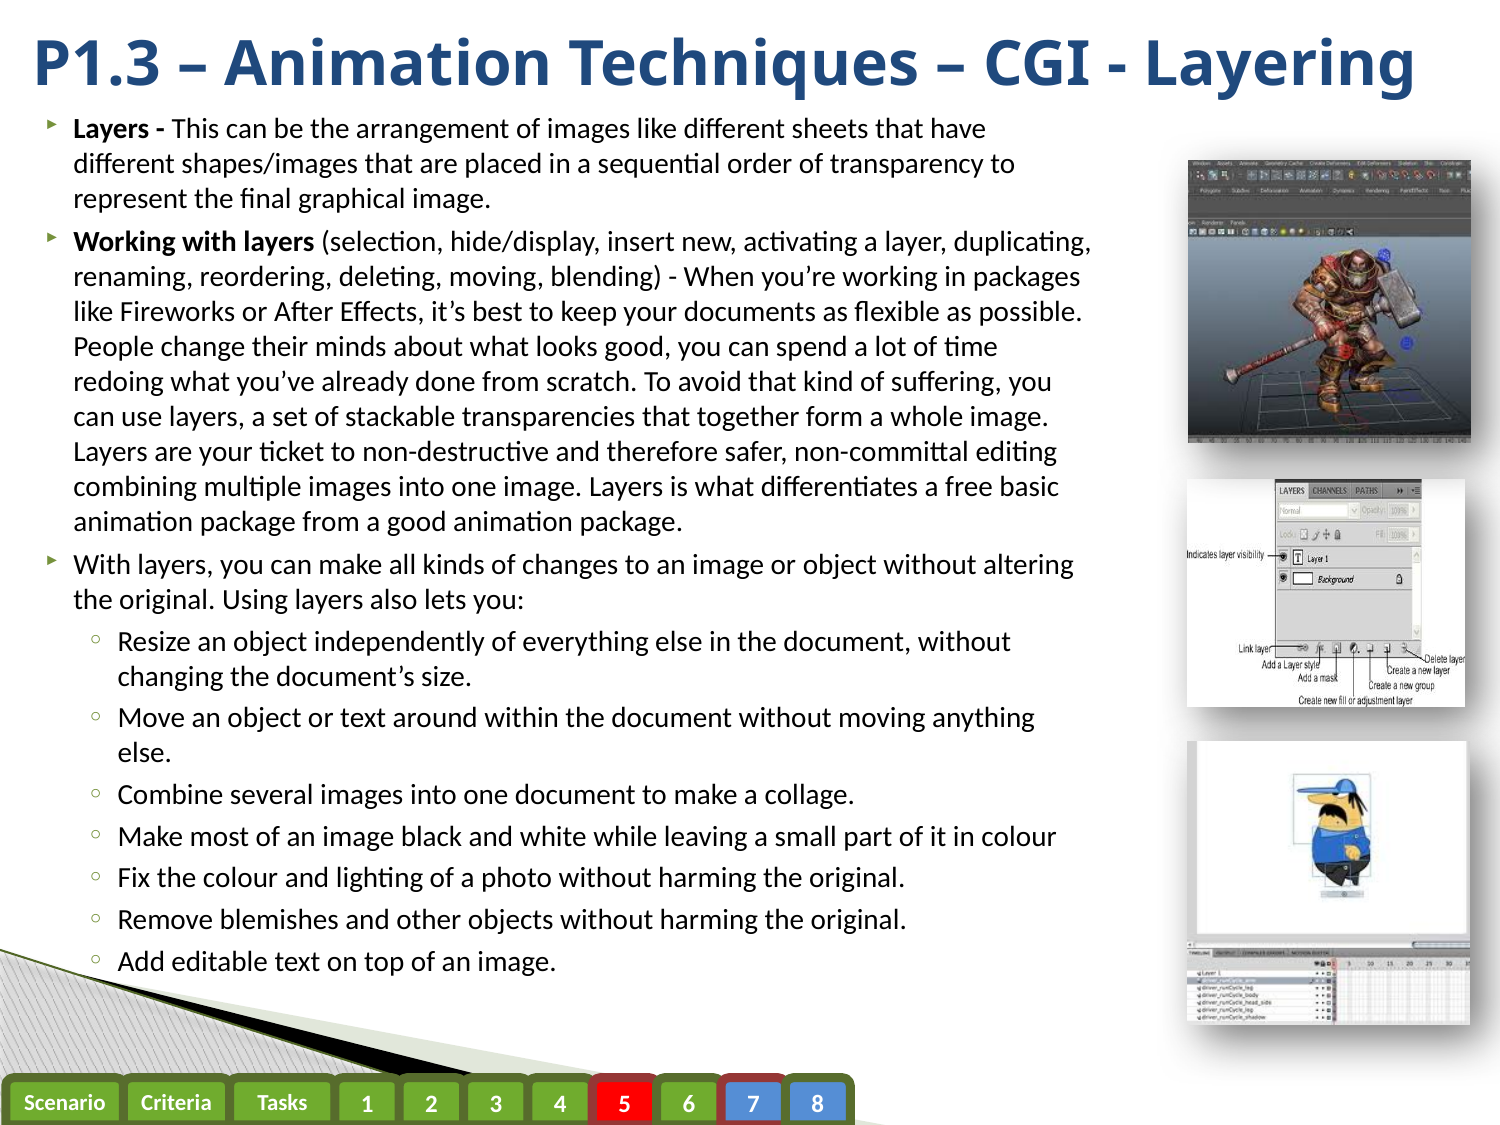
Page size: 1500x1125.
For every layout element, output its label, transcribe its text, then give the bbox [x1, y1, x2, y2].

picture [1186, 479, 1466, 707]
picture [1186, 741, 1470, 1026]
list Layers - This can be the arrangement of images like different sheets that have different shapes/images that are placed in a sequential order of transparency to represent the final graphical image. Working with layers (selection, hide/display, insert new, activating a layer, duplicating, renaming, reordering, deleting, moving, blending) - When you’re working in packages like Fireworks or After Effects, it’s best to keep your documents as flexible as possible. People change their minds about what looks good, you can spend a lot of time redoing what you’ve already done from scratch. To avoid that kind of suffering, you can use layers, a set of stackable transparencies that together form a whole image. Layers are your ticket to non-destructive and therefore safer, non-committal editing combining multiple images into one image. Layers is what differentiates a free basic animation package from a good animation package. With layers, you can make all kinds of changes to an image or object without altering the original. Using layers also lets you: Resize an object independently of everything else in the document, without changing the document’s size. Move an object or text around within the document without moving anything else. Combine several images into one document to make a collage. Make most of an image black and white while leaving a small part of it in colour Fix the colour and lighting of a photo without harming the original. Remove blemishes and other objects without harming the original. Add editable text on top of an image. [29, 102, 1109, 1035]
picture [1188, 160, 1471, 444]
text_box P1.3 – Animation Techniques – CGI - Layering [17, 19, 1471, 102]
